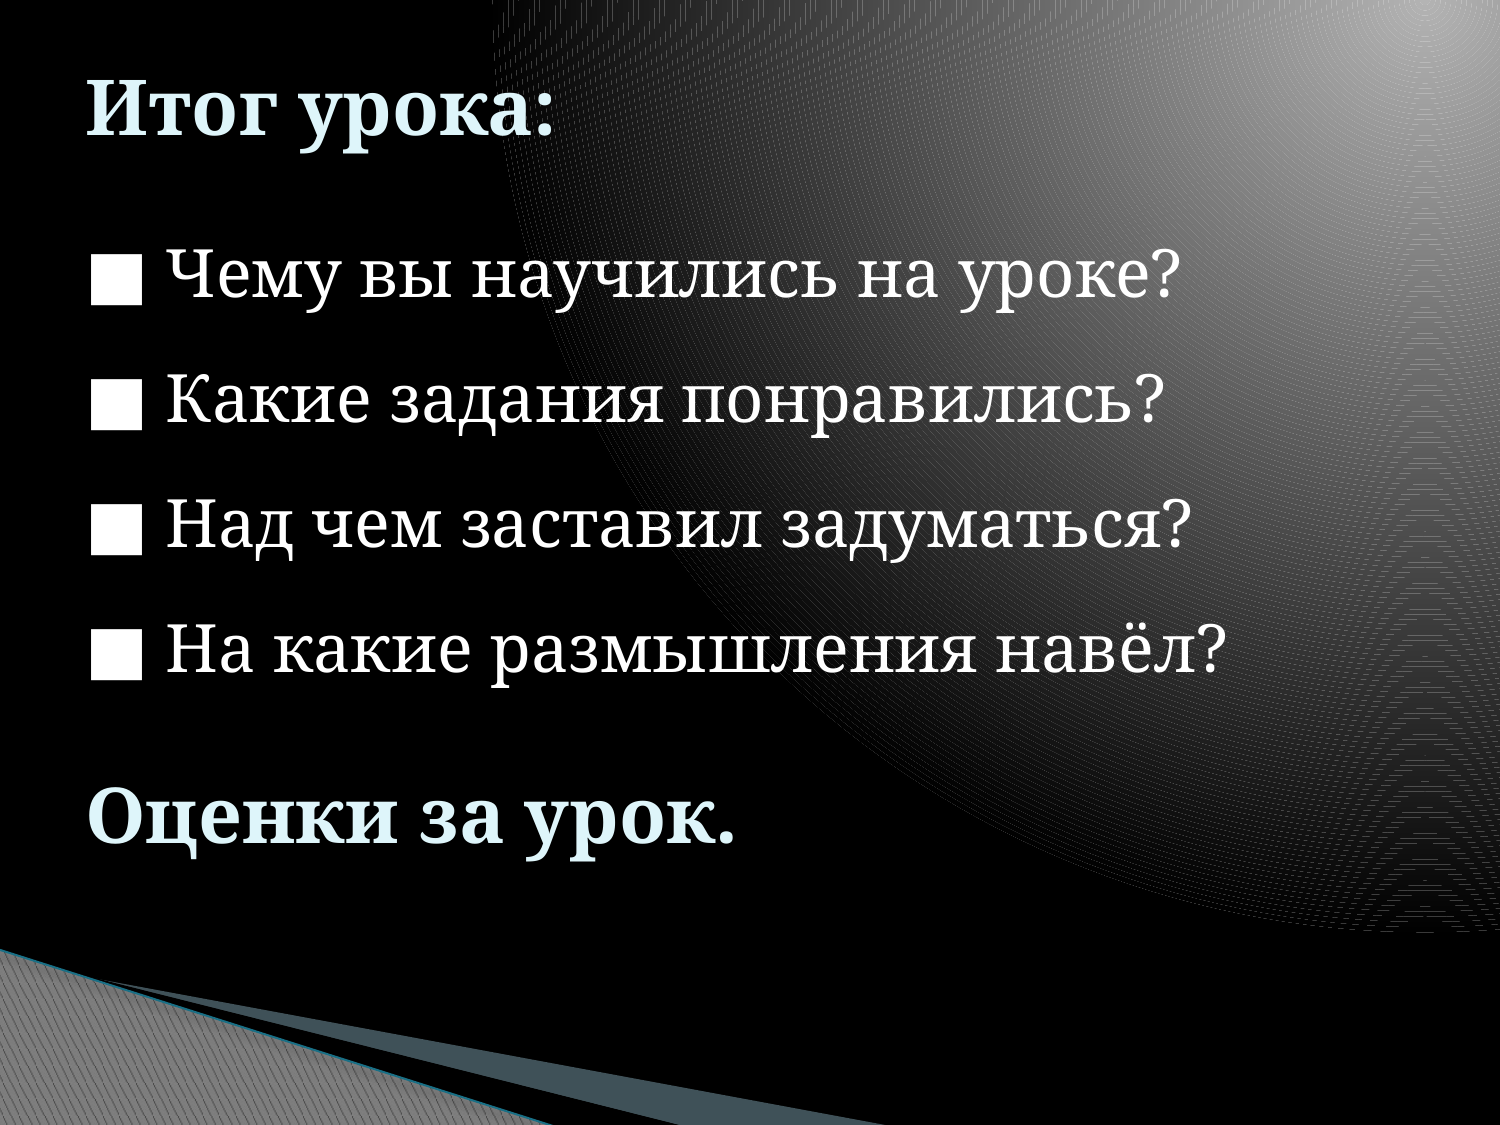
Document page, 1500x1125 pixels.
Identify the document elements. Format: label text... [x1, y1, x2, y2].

text_box Итог урока: ■ Чему вы научились на уроке? ■ Какие задания понравились? ■ Над чем заставил задуматься? ■ На какие размышления навёл? Оценки за урок. [70, 51, 1477, 911]
picture [0, 952, 543, 1125]
